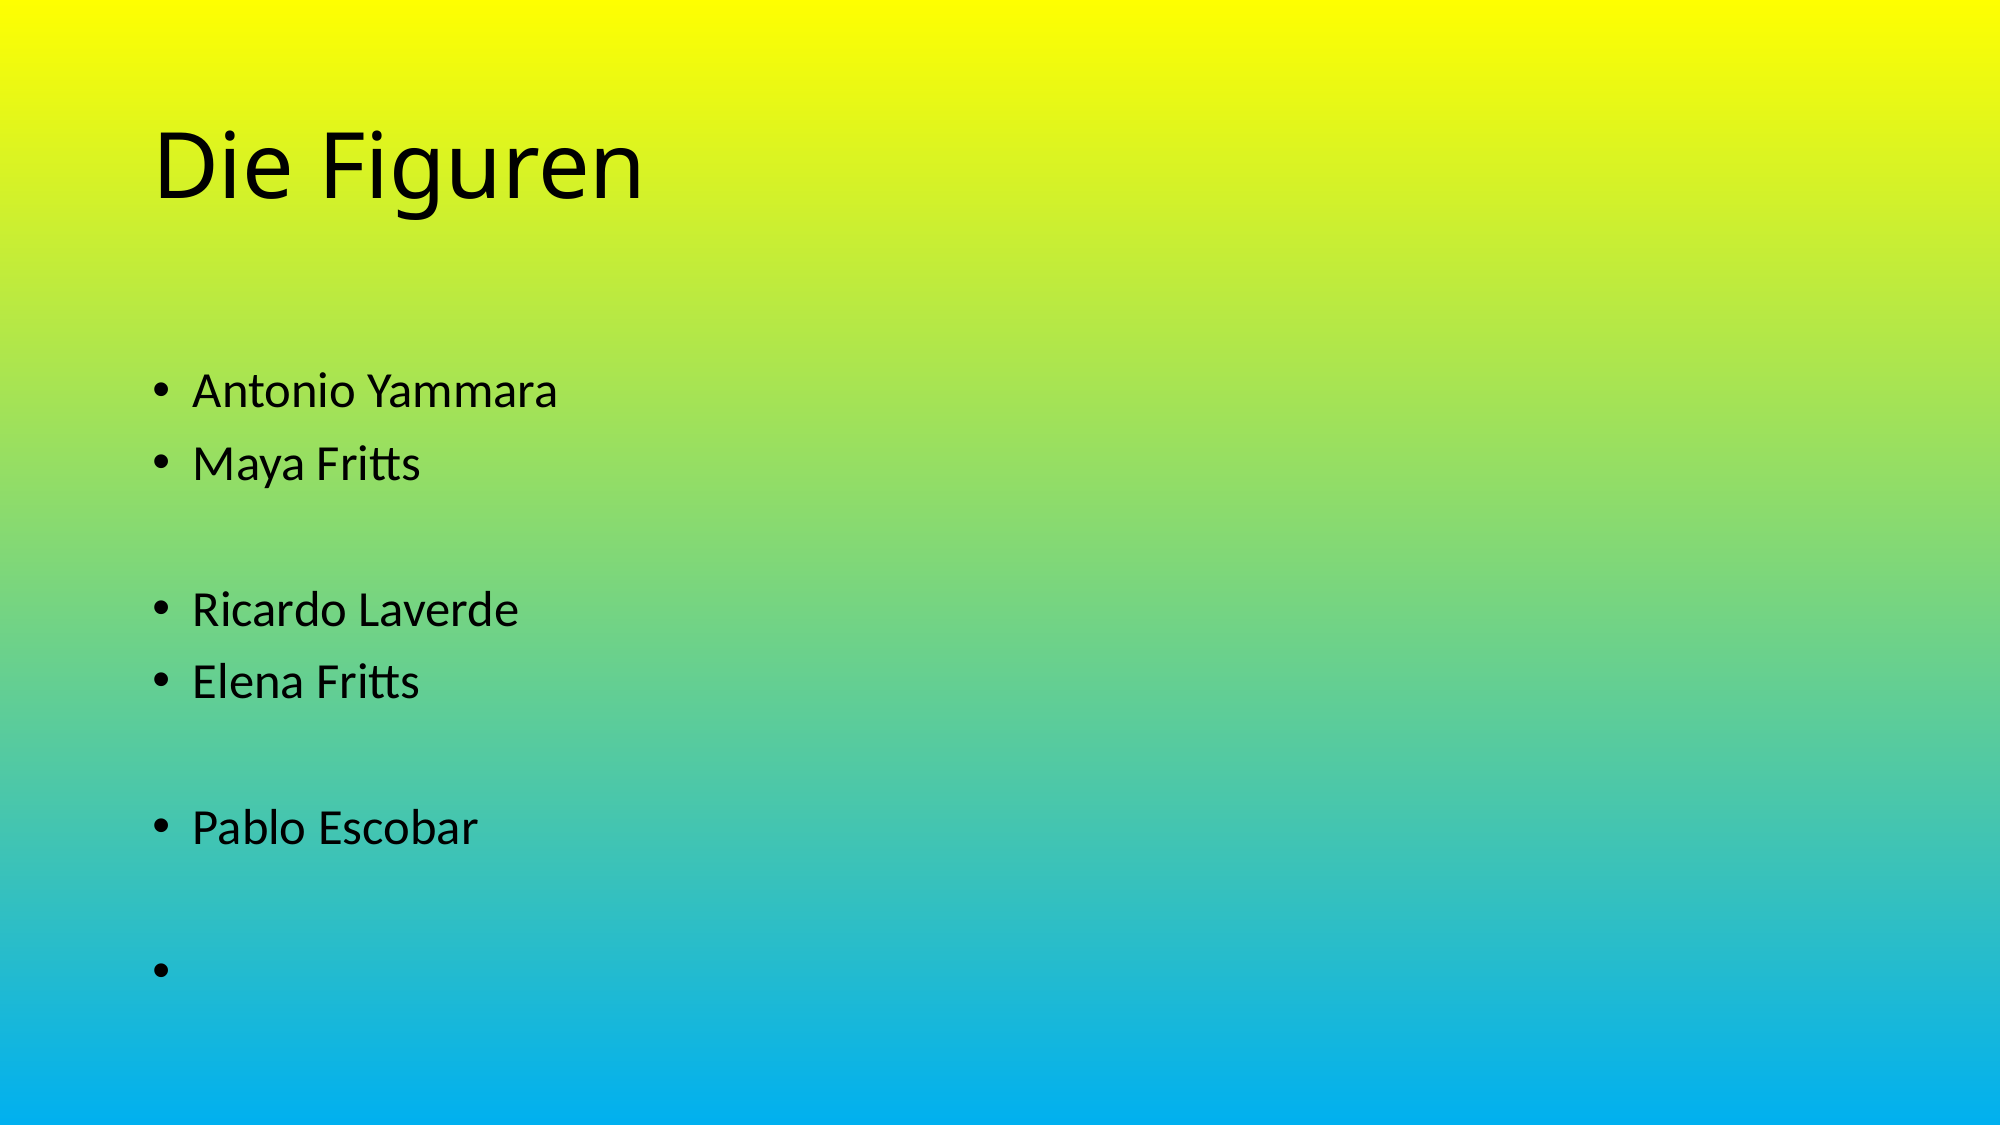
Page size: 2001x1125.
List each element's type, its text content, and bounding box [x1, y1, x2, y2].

text_box Die Figuren [137, 59, 1863, 278]
text_box Antonio Yammara Maya Fritts Ricardo Laverde Elena Fritts Pablo Escobar [137, 299, 1863, 1014]
